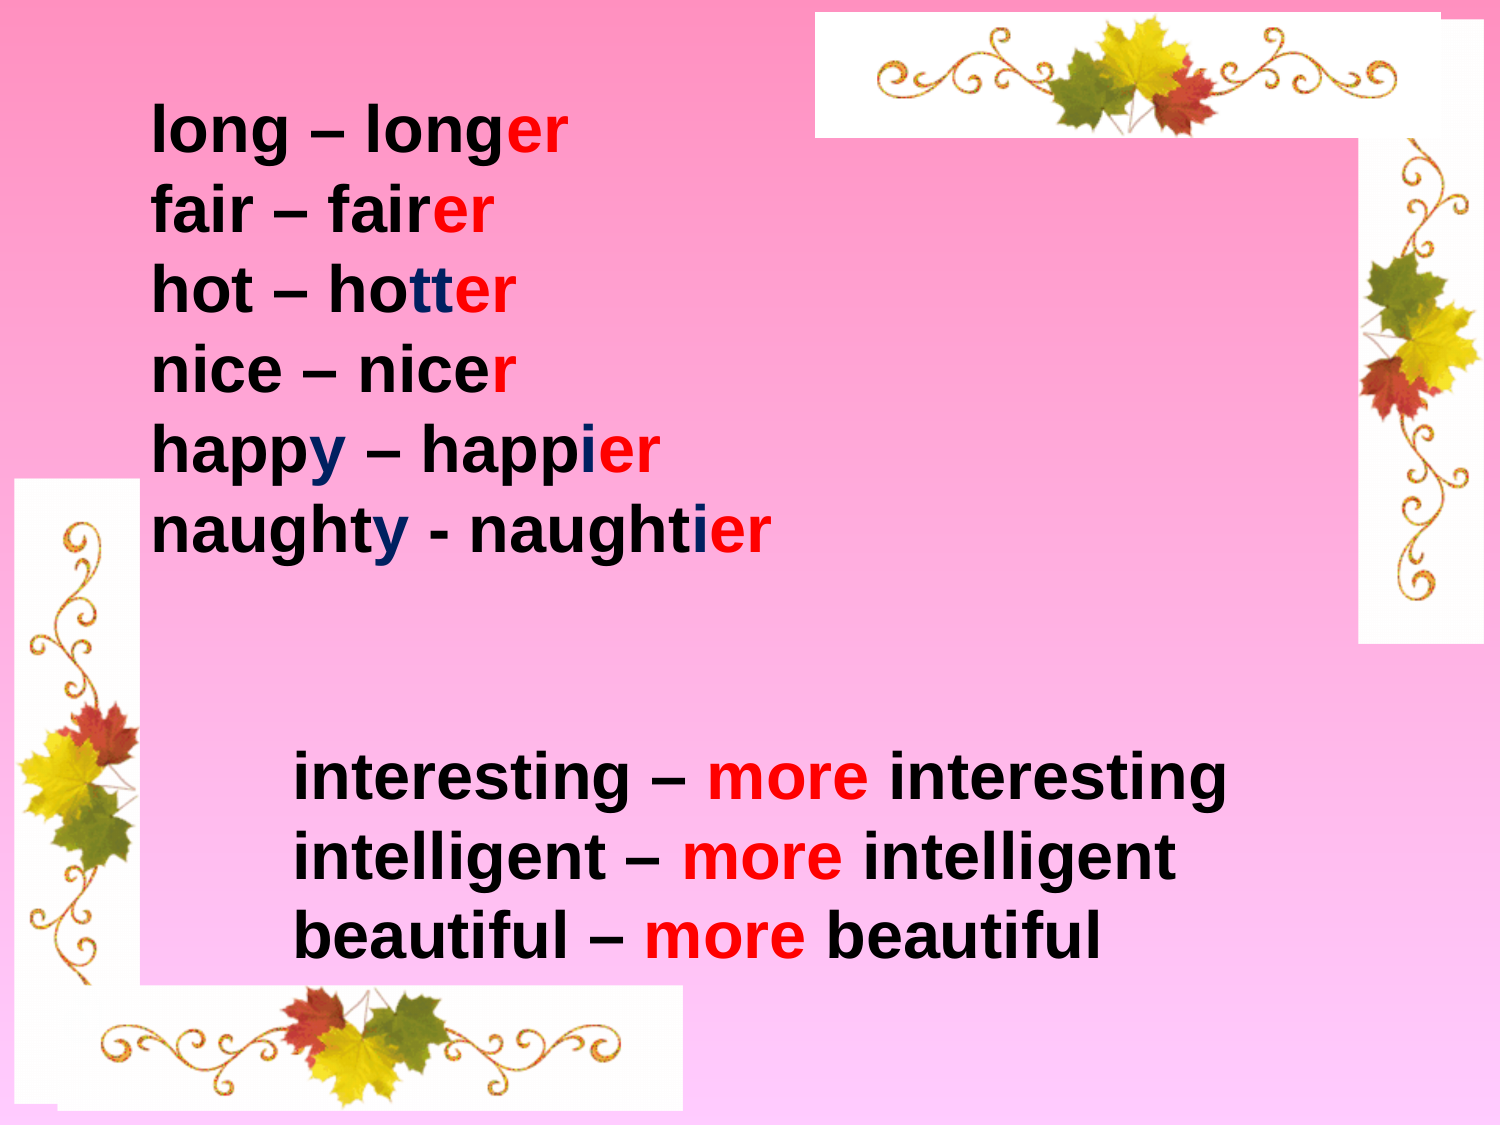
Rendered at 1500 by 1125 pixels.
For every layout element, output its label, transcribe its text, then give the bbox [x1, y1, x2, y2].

picture [58, 986, 682, 1110]
picture [815, 12, 1483, 643]
text_box long – longer fair – fairer hot – hotter nice – nicer happy – happier naughty - naughtier [135, 78, 939, 573]
picture [15, 479, 139, 1103]
text_box interesting – more interesting intelligent – more intelligent beautiful – more beautiful [277, 645, 1376, 980]
